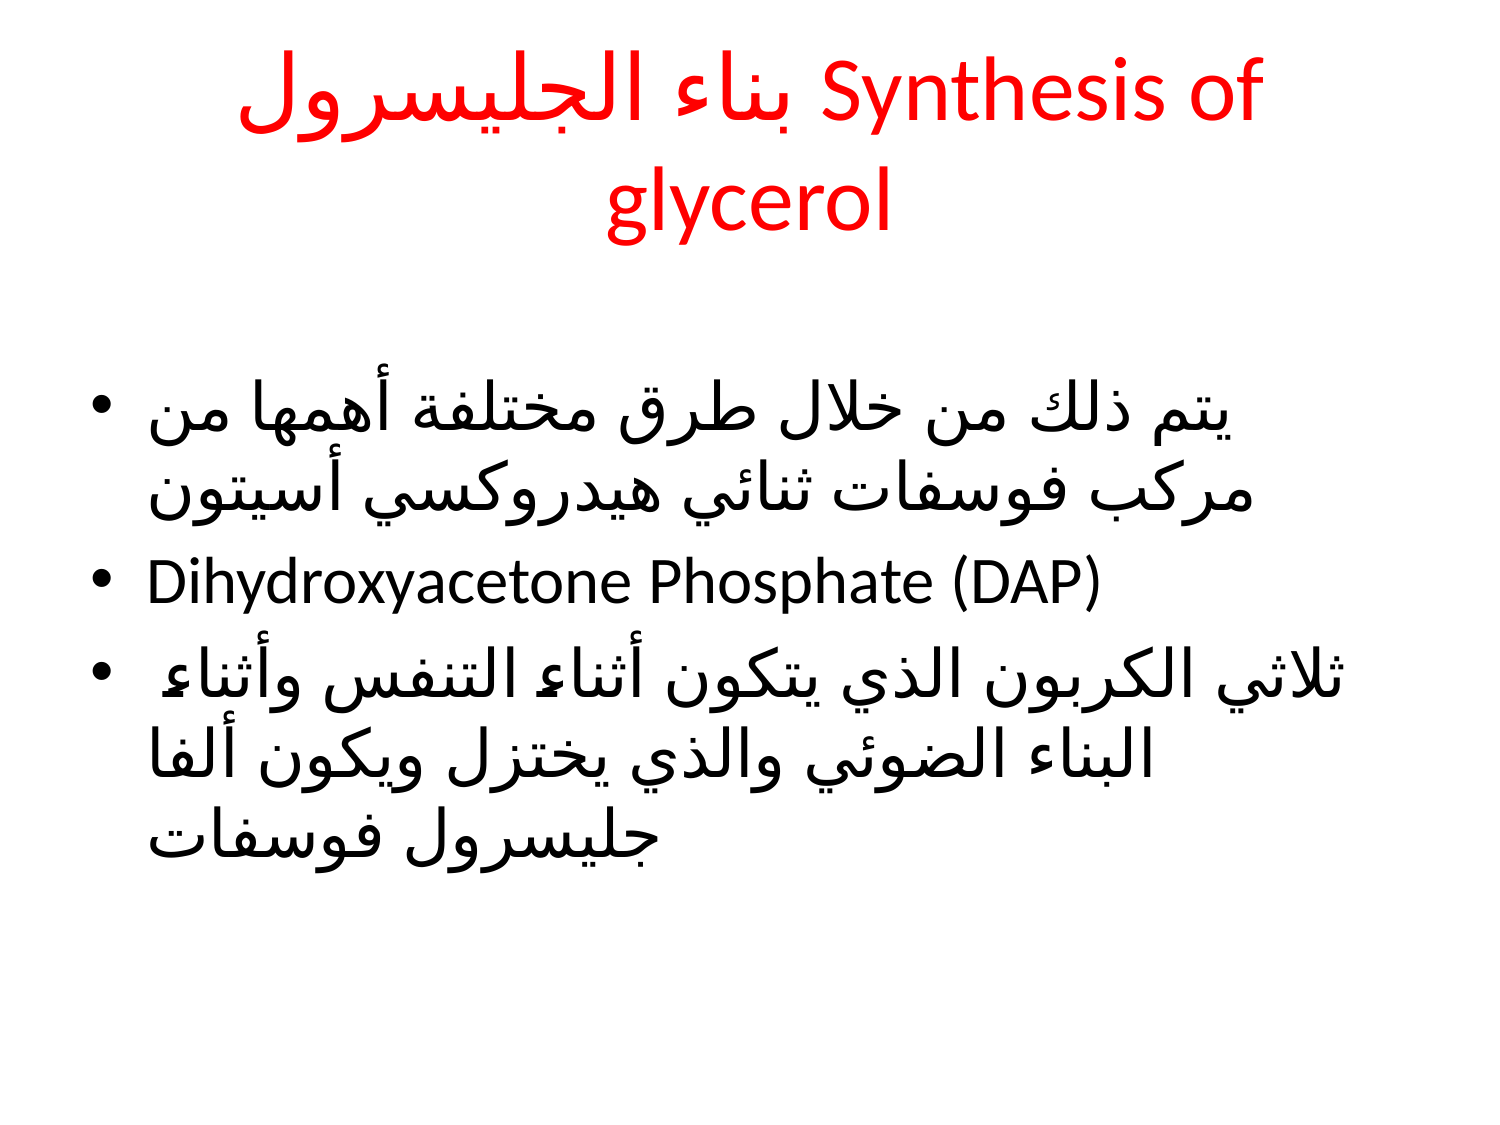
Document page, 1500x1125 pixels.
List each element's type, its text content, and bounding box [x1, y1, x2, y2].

title بناء الجليسرول Synthesis of glycerol [75, 45, 1425, 233]
list يتم ذلك من خلال طرق مختلفة أهمها من مركب فوسفات ثنائي هيدروكسي أسيتون Dihydroxyacetone Phosphate (DAP) ثلاثي الكربون الذي يتكون أثناء التنفس وأثناء البناء الضوئي والذي يختزل ويكون ألفا جليسرول فوسفات [75, 262, 1425, 1005]
